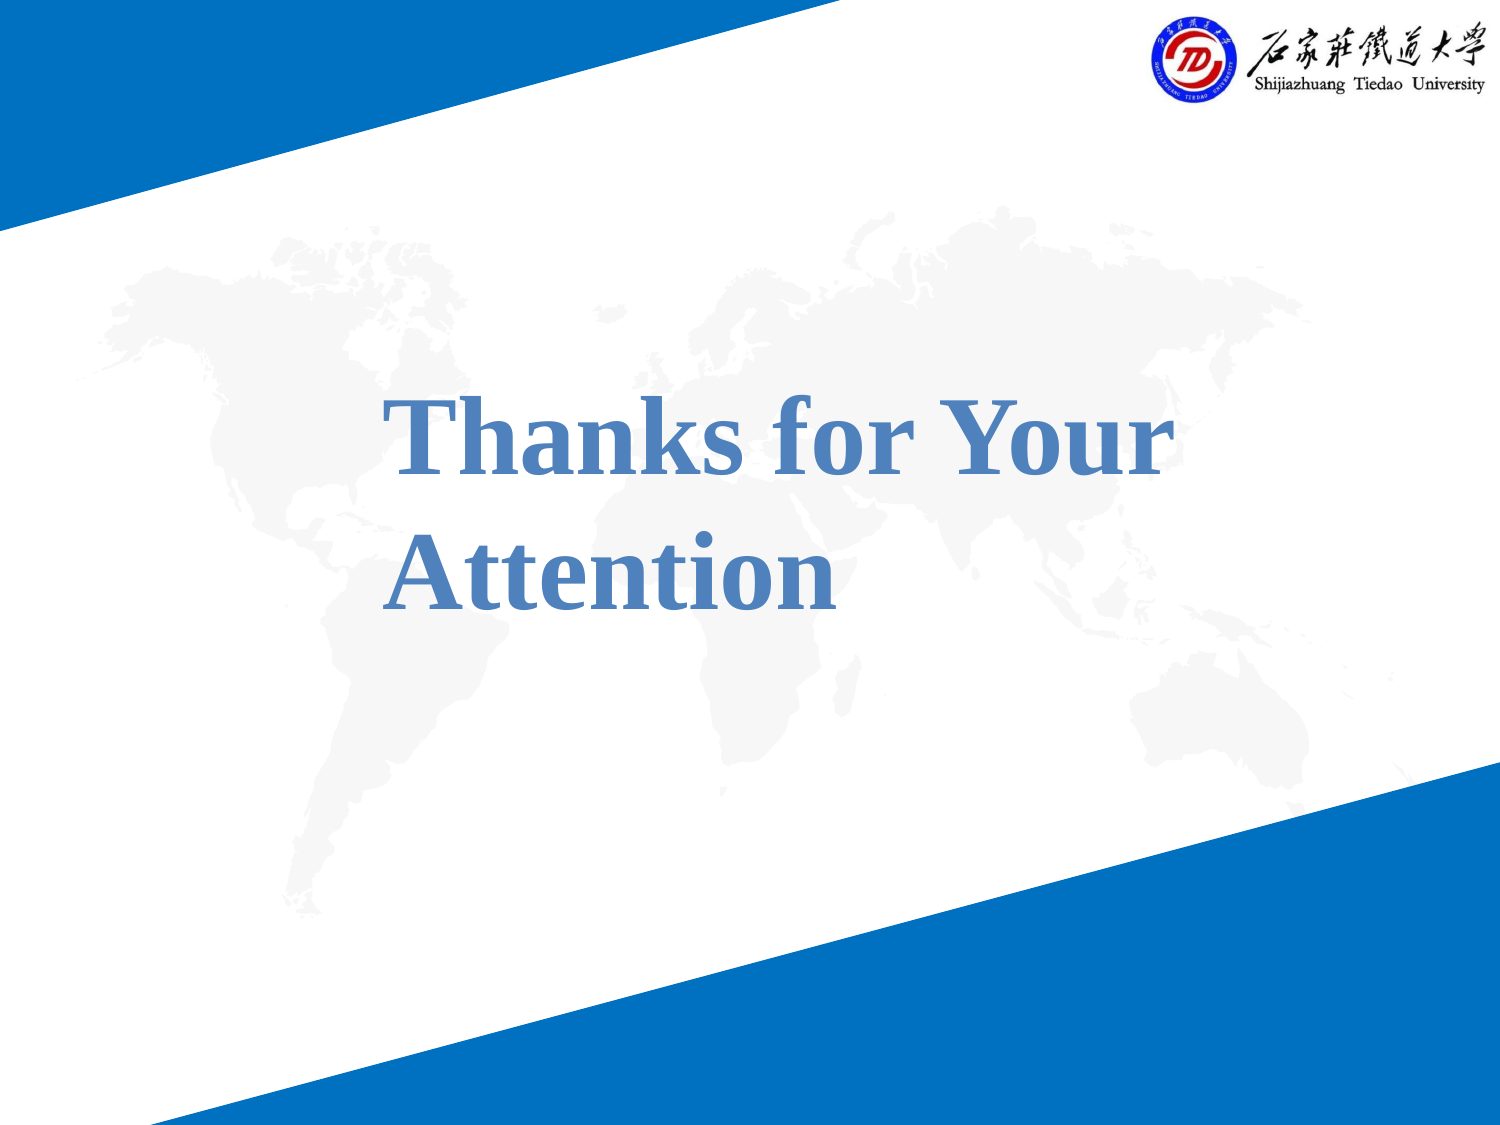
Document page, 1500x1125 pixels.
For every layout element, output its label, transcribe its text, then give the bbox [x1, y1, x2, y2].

picture [1138, 0, 1500, 106]
text_box [149, 761, 1500, 1125]
text_box Thanks for Your Attention [367, 354, 1500, 640]
text_box [0, 0, 841, 233]
